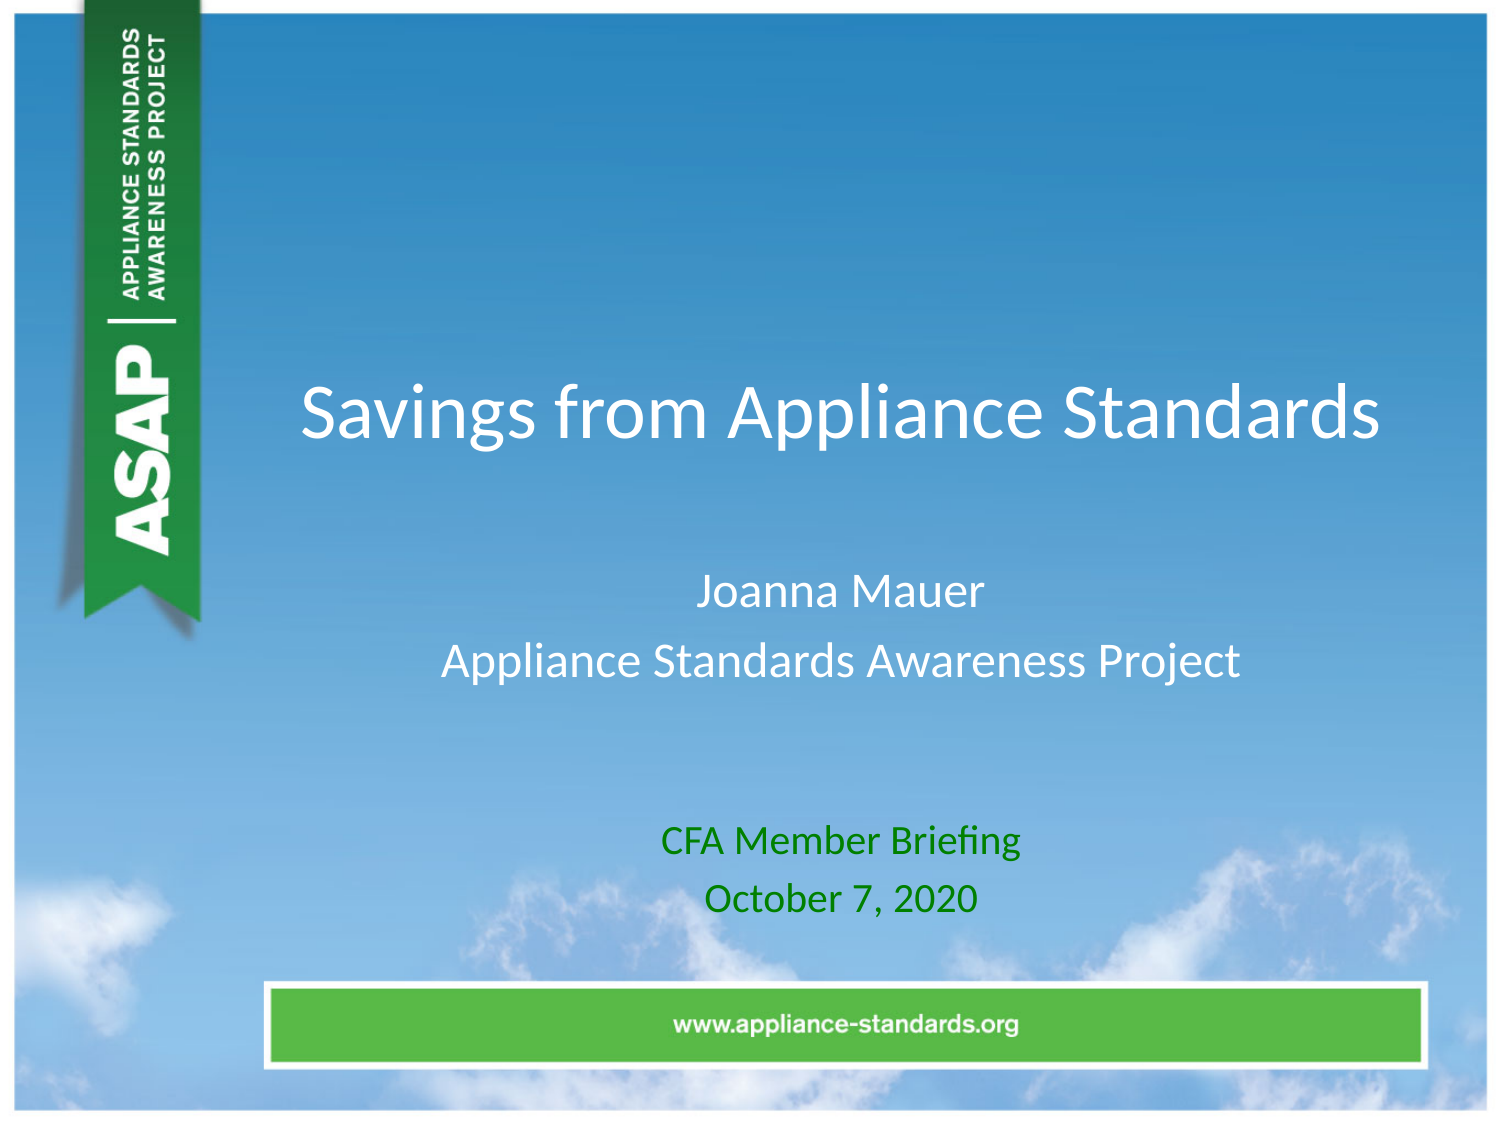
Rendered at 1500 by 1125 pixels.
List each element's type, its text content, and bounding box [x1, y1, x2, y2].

title Savings from Appliance Standards [262, 275, 1421, 475]
subtitle Joanna Mauer Appliance Standards Awareness Project CFA Member Briefing October 7, 2020 [262, 549, 1421, 963]
picture [0, 0, 1500, 1125]
